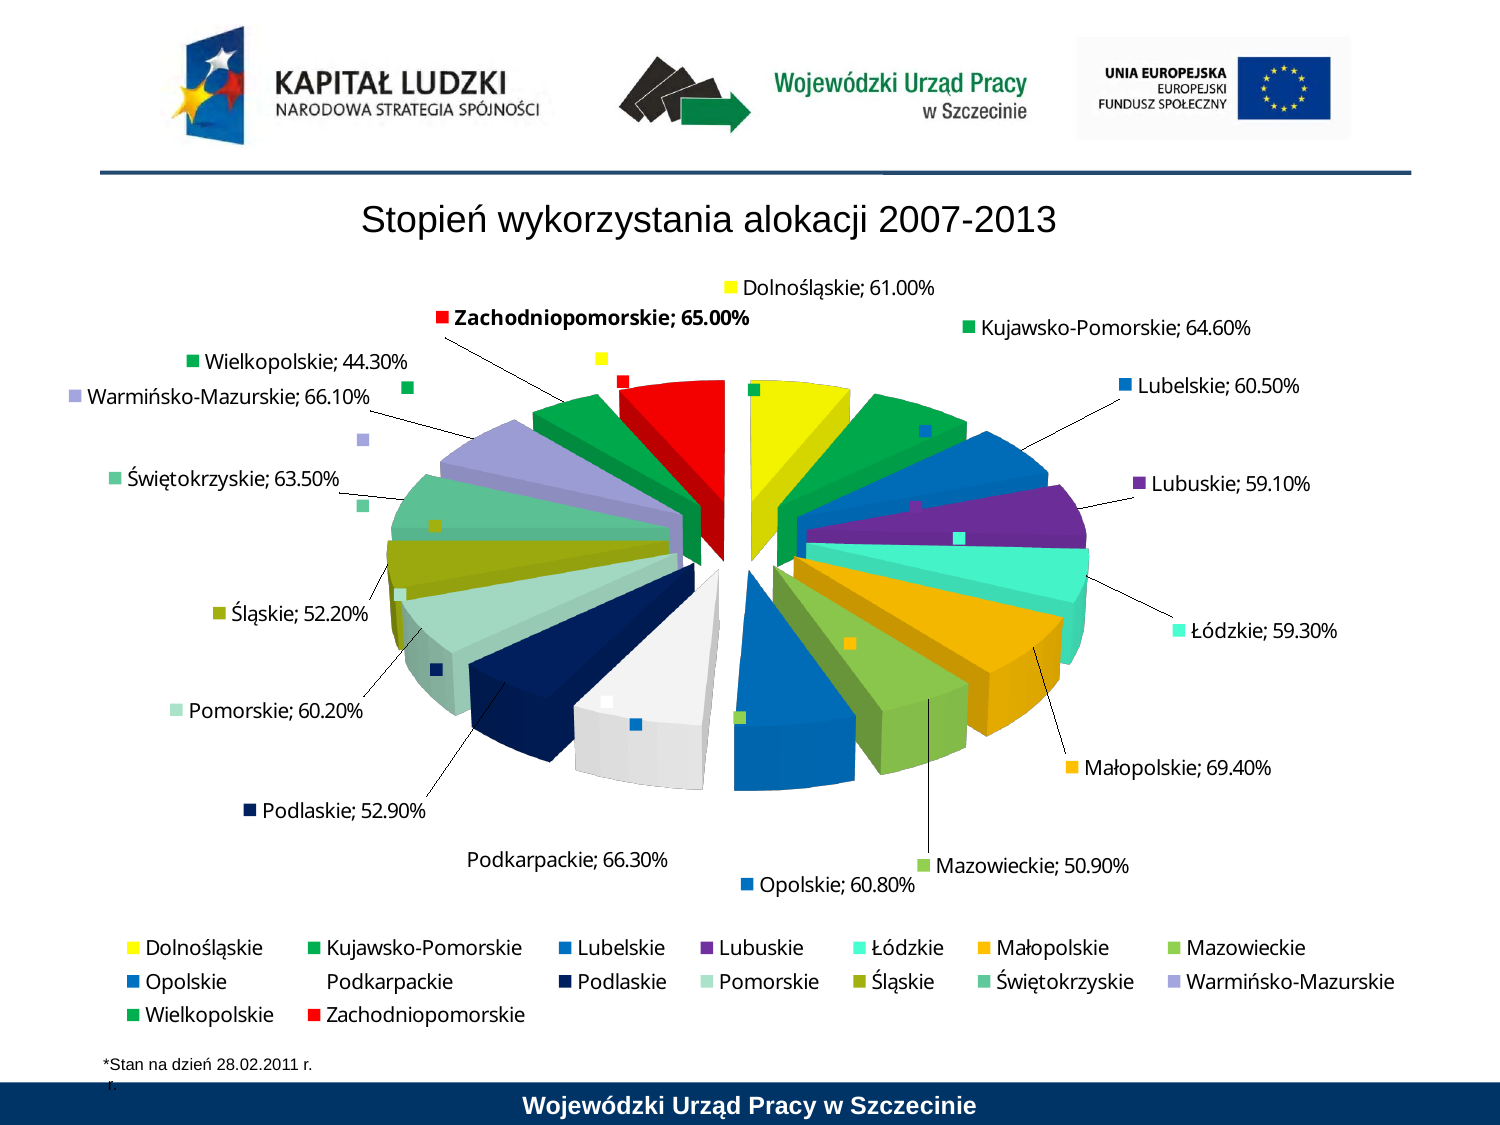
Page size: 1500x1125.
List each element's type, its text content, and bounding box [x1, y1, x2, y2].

chart [29, 255, 1471, 1036]
picture [159, 24, 1353, 149]
text_box Stopień wykorzystania alokacji 2007-2013 [234, 187, 1184, 248]
text_box *Stan na dzień 28.02.2011 r. r. [88, 1046, 857, 1102]
